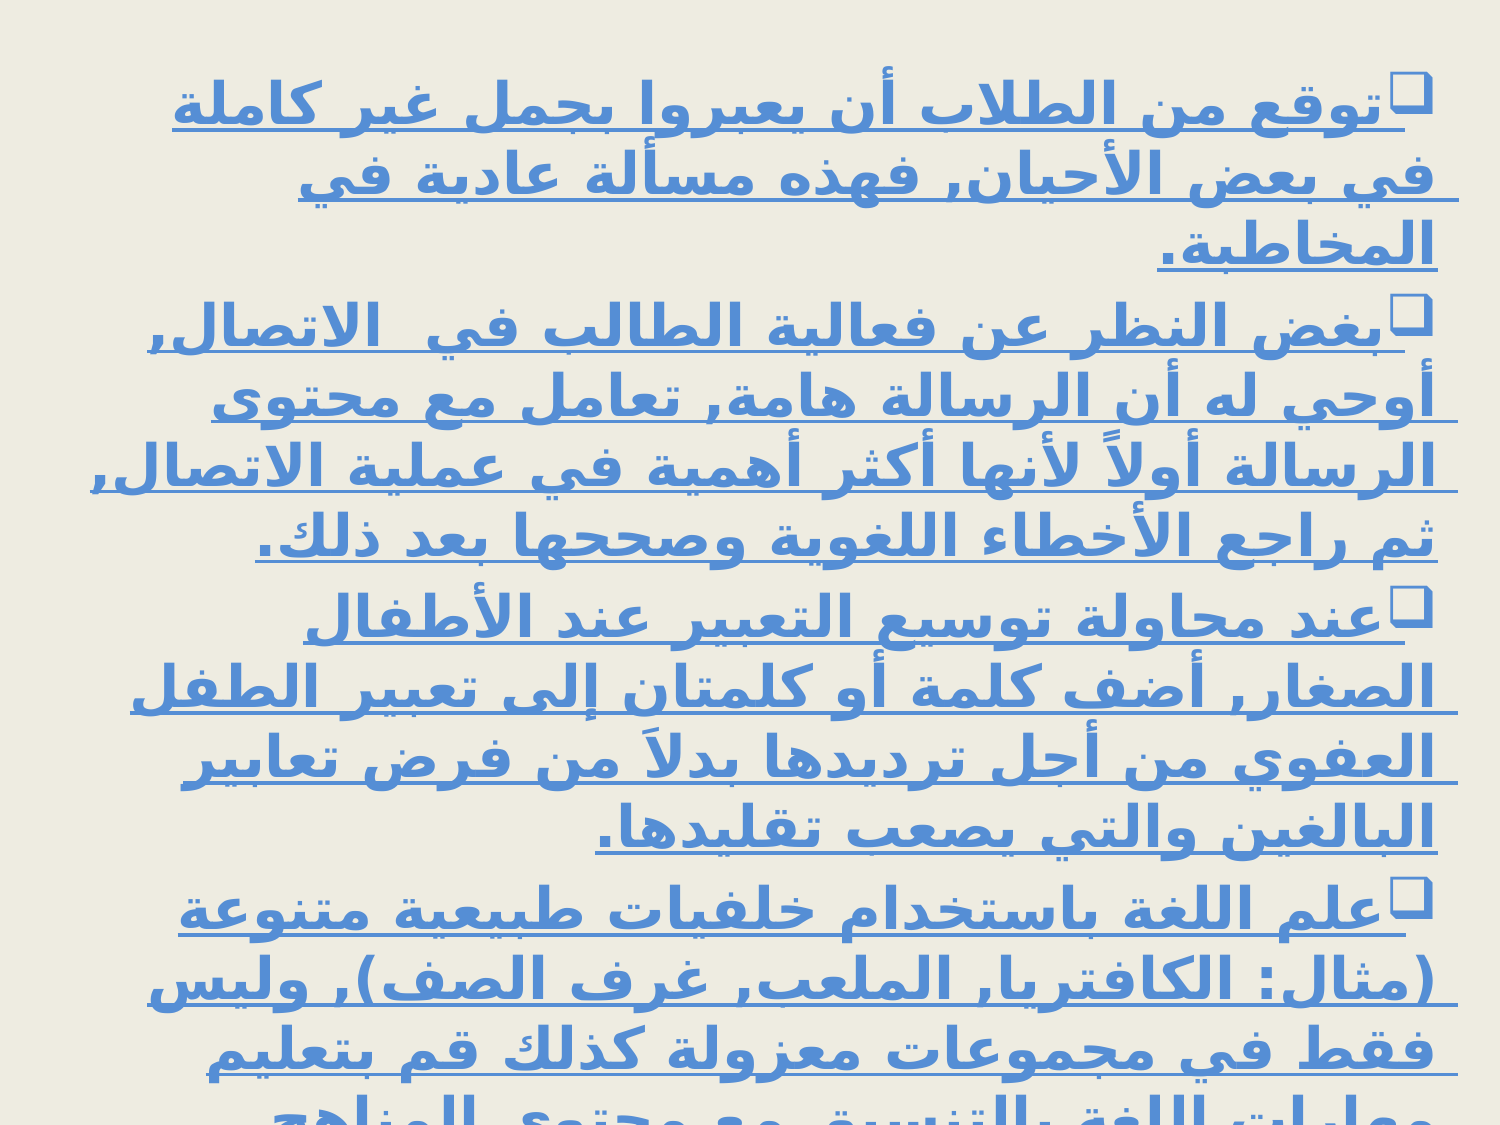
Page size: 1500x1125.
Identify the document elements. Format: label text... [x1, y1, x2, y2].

subtitle توقع من الطلاب أن يعبروا بجمل غير كاملة في بعض الأحيان, فهذه مسألة عادية في المخاطبة. بغض النظر عن فعالية الطالب في الاتصال, أوحي له أن الرسالة هامة, تعامل مع محتوى الرسالة أولاً لأنها أكثر أهمية في عملية الاتصال, ثم راجع الأخطاء اللغوية وصححها بعد ذلك. عند محاولة توسيع التعبير عند الأطفال الصغار, أضف كلمة أو كلمتان إلى تعبير الطفل العفوي من أجل ترديدها بدلاَ من فرض تعابير البالغين والتي يصعب تقليدها. علم اللغة باستخدام خلفيات طبيعية متنوعة (مثال: الكافتريا, الملعب, غرف الصف), وليس فقط في مجموعات معزولة كذلك قم بتعليم مهارات اللغة بالتنسيق مع محتوى المناهج الأخرى. كن قدوة للغة جيدة, واطلب من الطلاب أن يحاكوا ما يسمعون, أن المحاكاة غالباً ما تكون مقياس جيد لمهارة اللغة, لأن هناك ميل للطلاب لتقليد الأشكال التي يعرفونها وليس بالضرورة ما يسمعونه. [58, 58, 1454, 1067]
